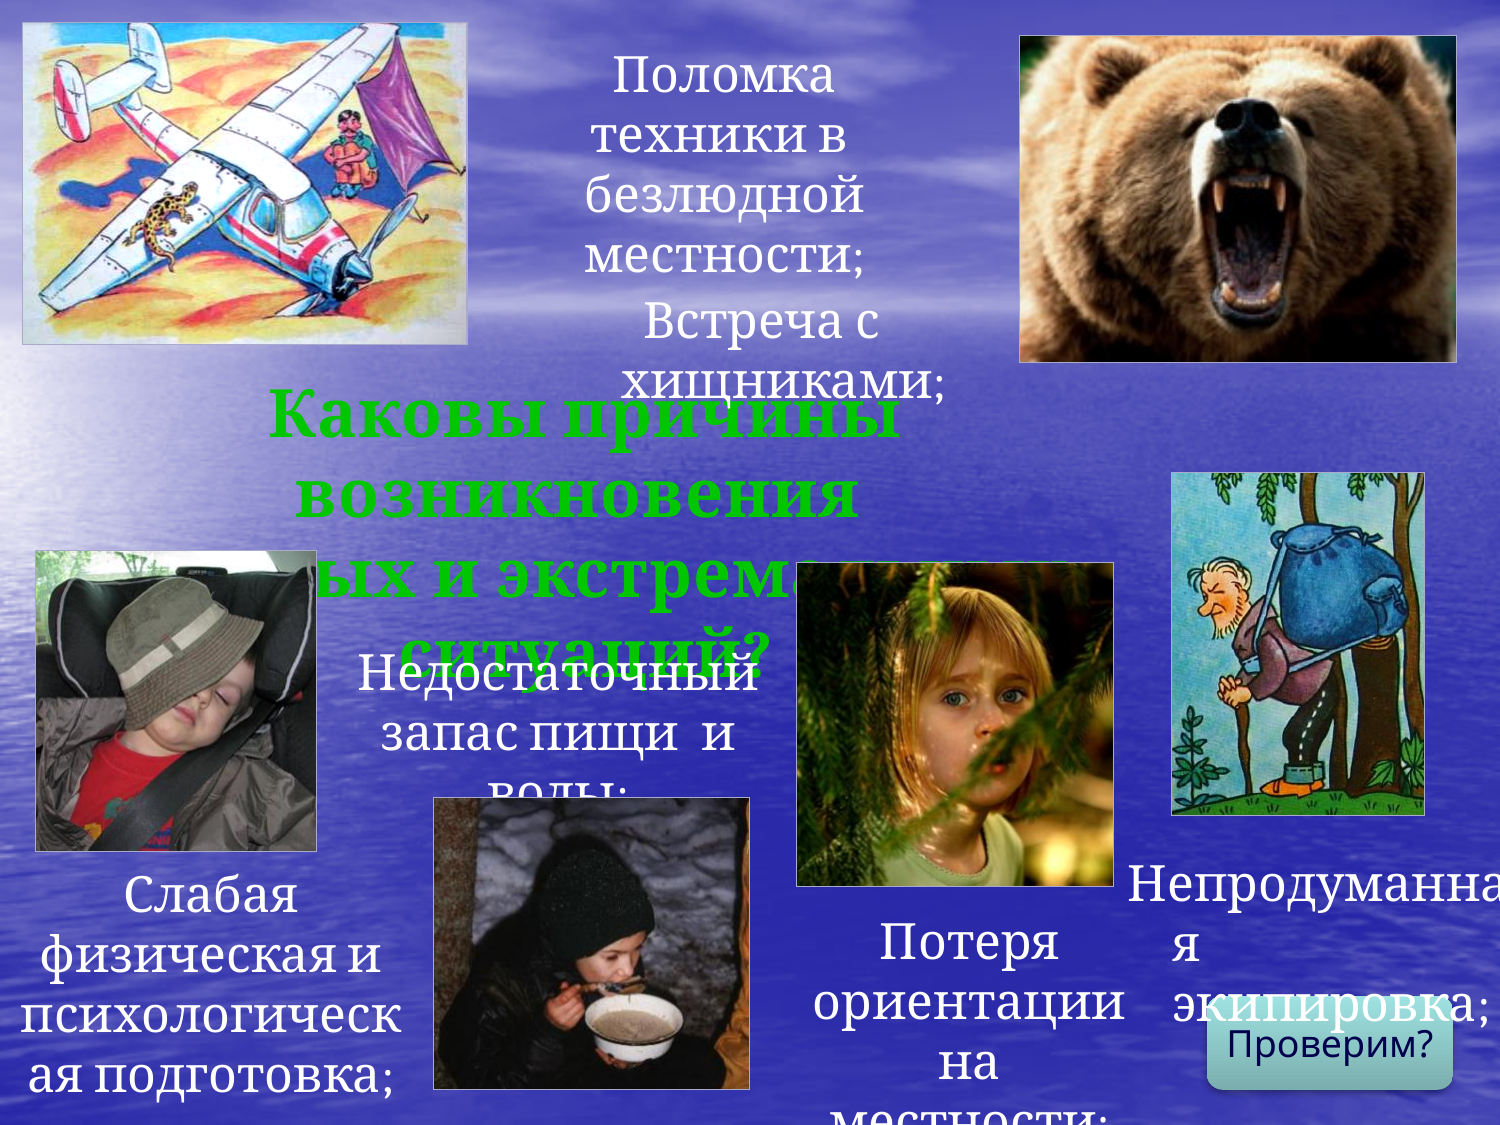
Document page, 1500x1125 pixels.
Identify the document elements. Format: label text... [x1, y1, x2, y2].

picture [34, 550, 317, 853]
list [1171, 472, 1425, 816]
text_box Слабая физическая и психологическая подготовка; [0, 855, 422, 1125]
text_box Недостаточный запас пищи и воды; [322, 632, 791, 808]
picture [23, 23, 467, 345]
picture [796, 562, 1114, 887]
text_box Непродуманная экипировка; [1113, 843, 1500, 985]
picture [433, 797, 751, 1091]
picture [1019, 34, 1458, 363]
text_box Каковы причины возникновения опасных и экстремальных ситуаций? [0, 363, 1172, 698]
text_box Потеря ориентации на местности; [779, 902, 1161, 1102]
text_box Встреча с хищниками; [492, 281, 1014, 364]
text_box Проверим? [1206, 995, 1454, 1090]
text_box Поломка техники в безлюдной местности; [500, 35, 950, 246]
